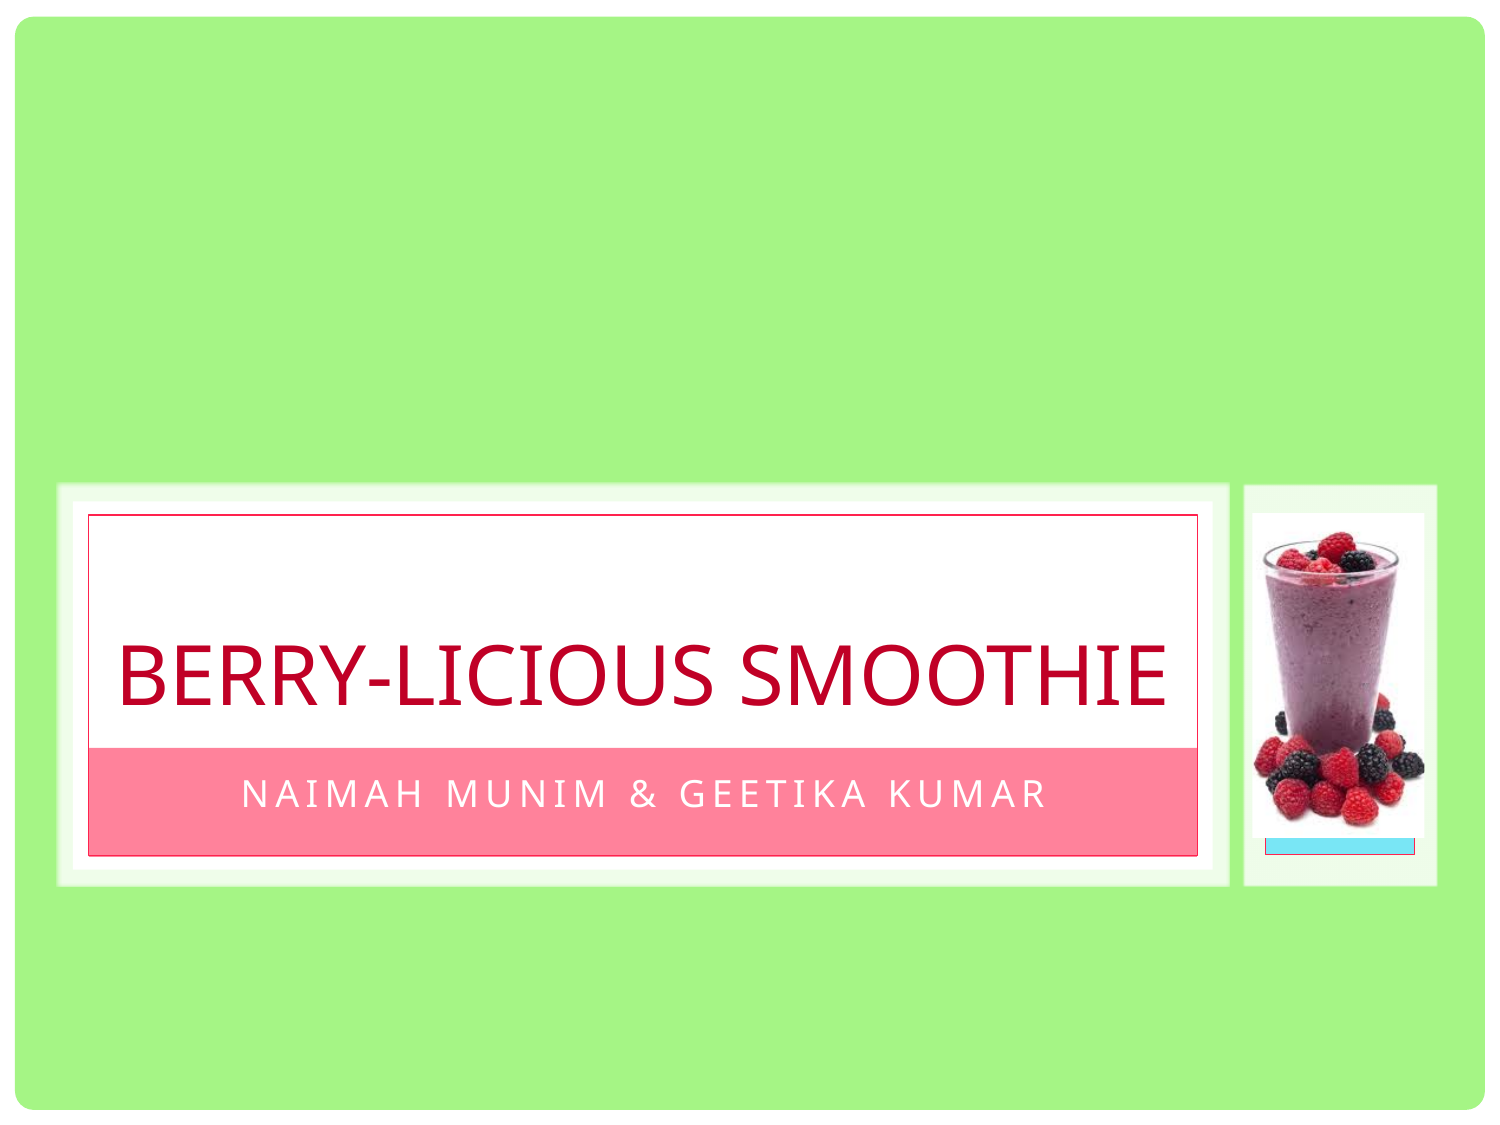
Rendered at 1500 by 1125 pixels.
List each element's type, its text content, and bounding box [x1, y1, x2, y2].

title Berry-Licious Smoothie [99, 276, 1187, 730]
picture [1251, 513, 1425, 838]
subtitle Naimah Munim & Geetika Kumar [105, 762, 1181, 838]
